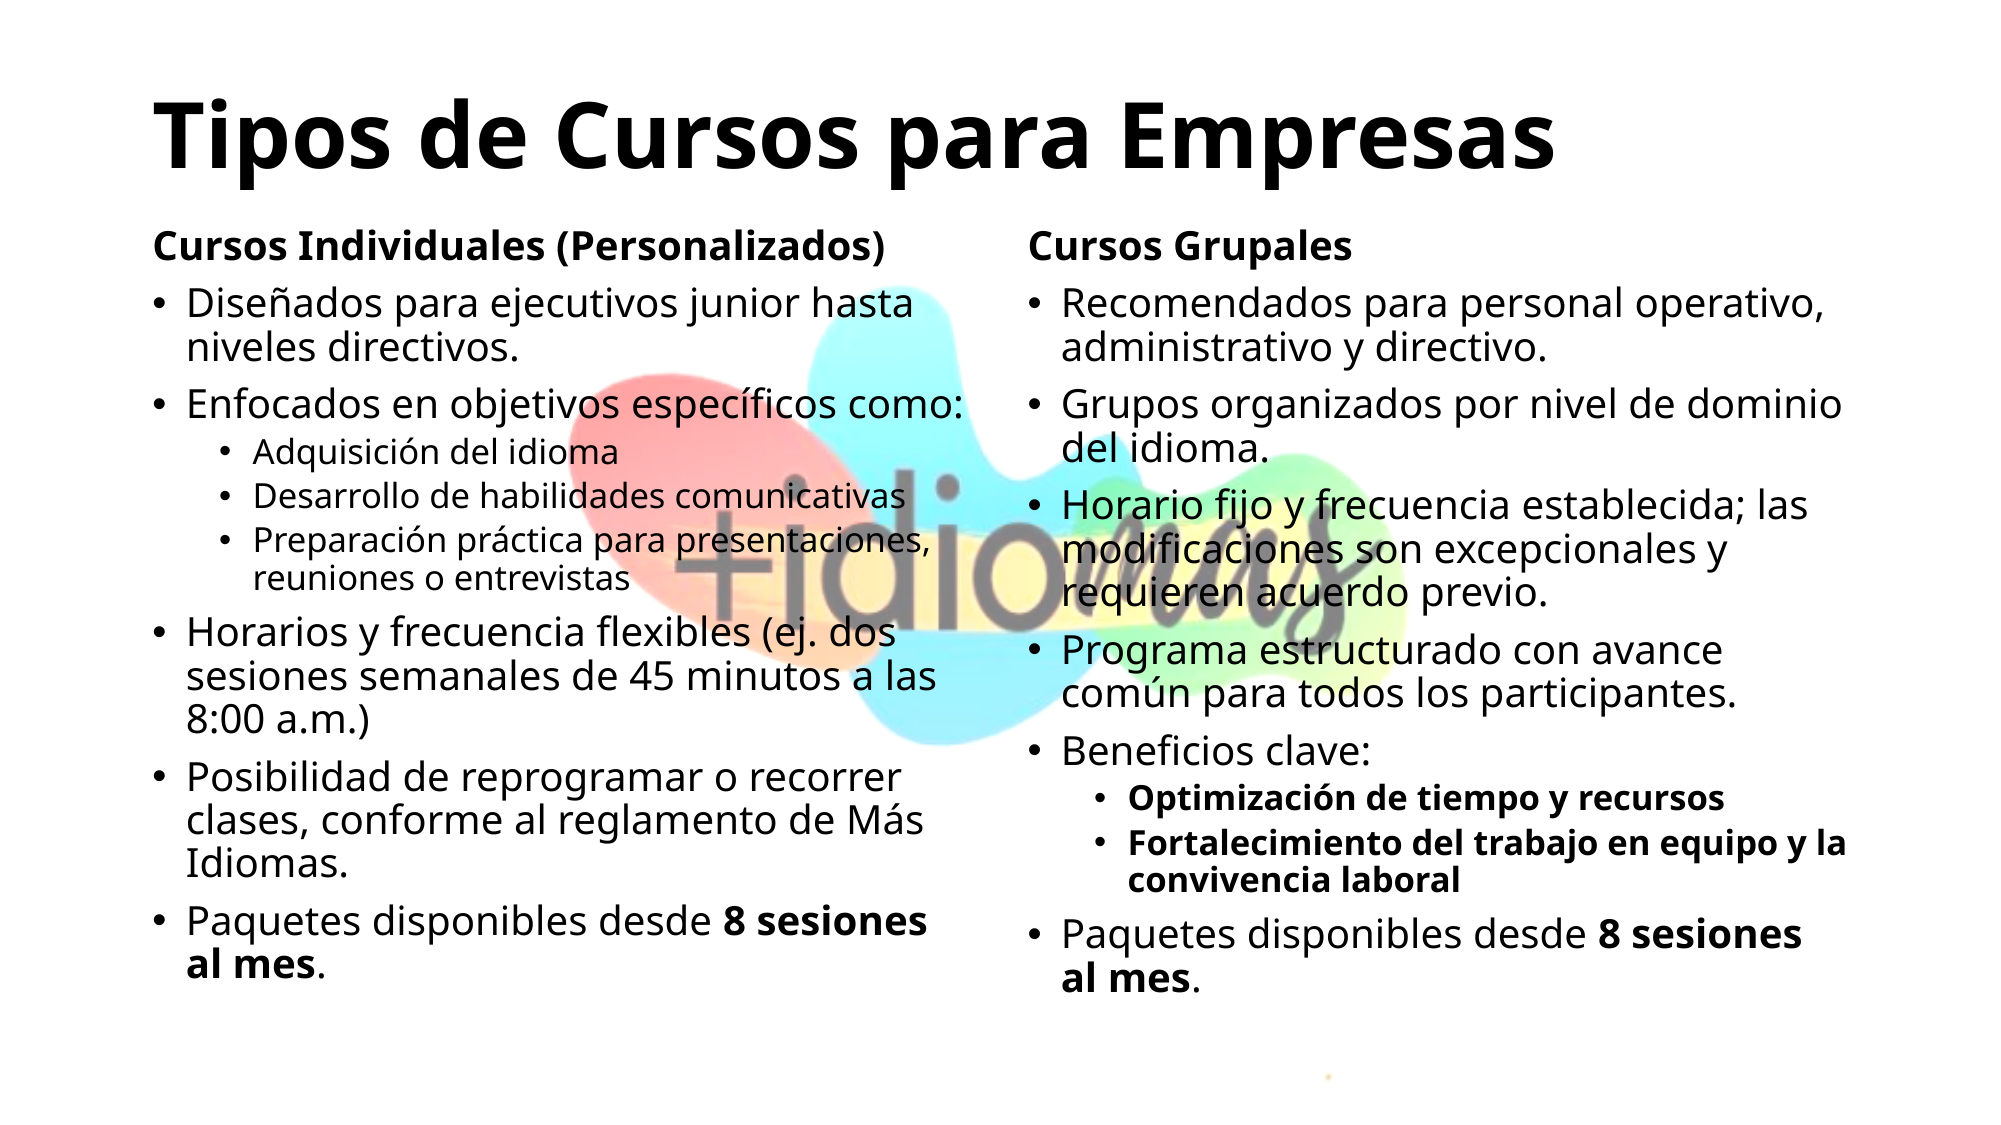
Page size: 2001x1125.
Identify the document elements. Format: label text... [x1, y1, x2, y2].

picture [519, 0, 1481, 1096]
list Cursos Individuales (Personalizados) Diseñados para ejecutivos junior hasta niveles directivos. Enfocados en objetivos específicos como: Adquisición del idioma Desarrollo de habilidades comunicativas Preparación práctica para presentaciones, reuniones o entrevistas Horarios y frecuencia flexibles (ej. dos sesiones semanales de 45 minutos a las 8:00 a.m.) Posibilidad de reprogramar o recorrer clases, conforme al reglamento de Más Idiomas. Paquetes disponibles desde 8 sesiones al mes. [137, 217, 519, 1014]
list Cursos Grupales Recomendados para personal operativo, administrativo y directivo. Grupos organizados por nivel de dominio del idioma. Horario fijo y frecuencia establecida; las modificaciones son excepcionales y requieren acuerdo previo. Programa estructurado con avance común para todos los participantes. Beneficios clave: Optimización de tiempo y recursos Fortalecimiento del trabajo en equipo y la convivencia laboral Paquetes disponibles desde 8 sesiones al mes. [1481, 217, 1863, 1014]
title Tipos de Cursos para Empresas [1481, 59, 1863, 217]
title Tipos de Cursos para Empresas [137, 59, 519, 217]
